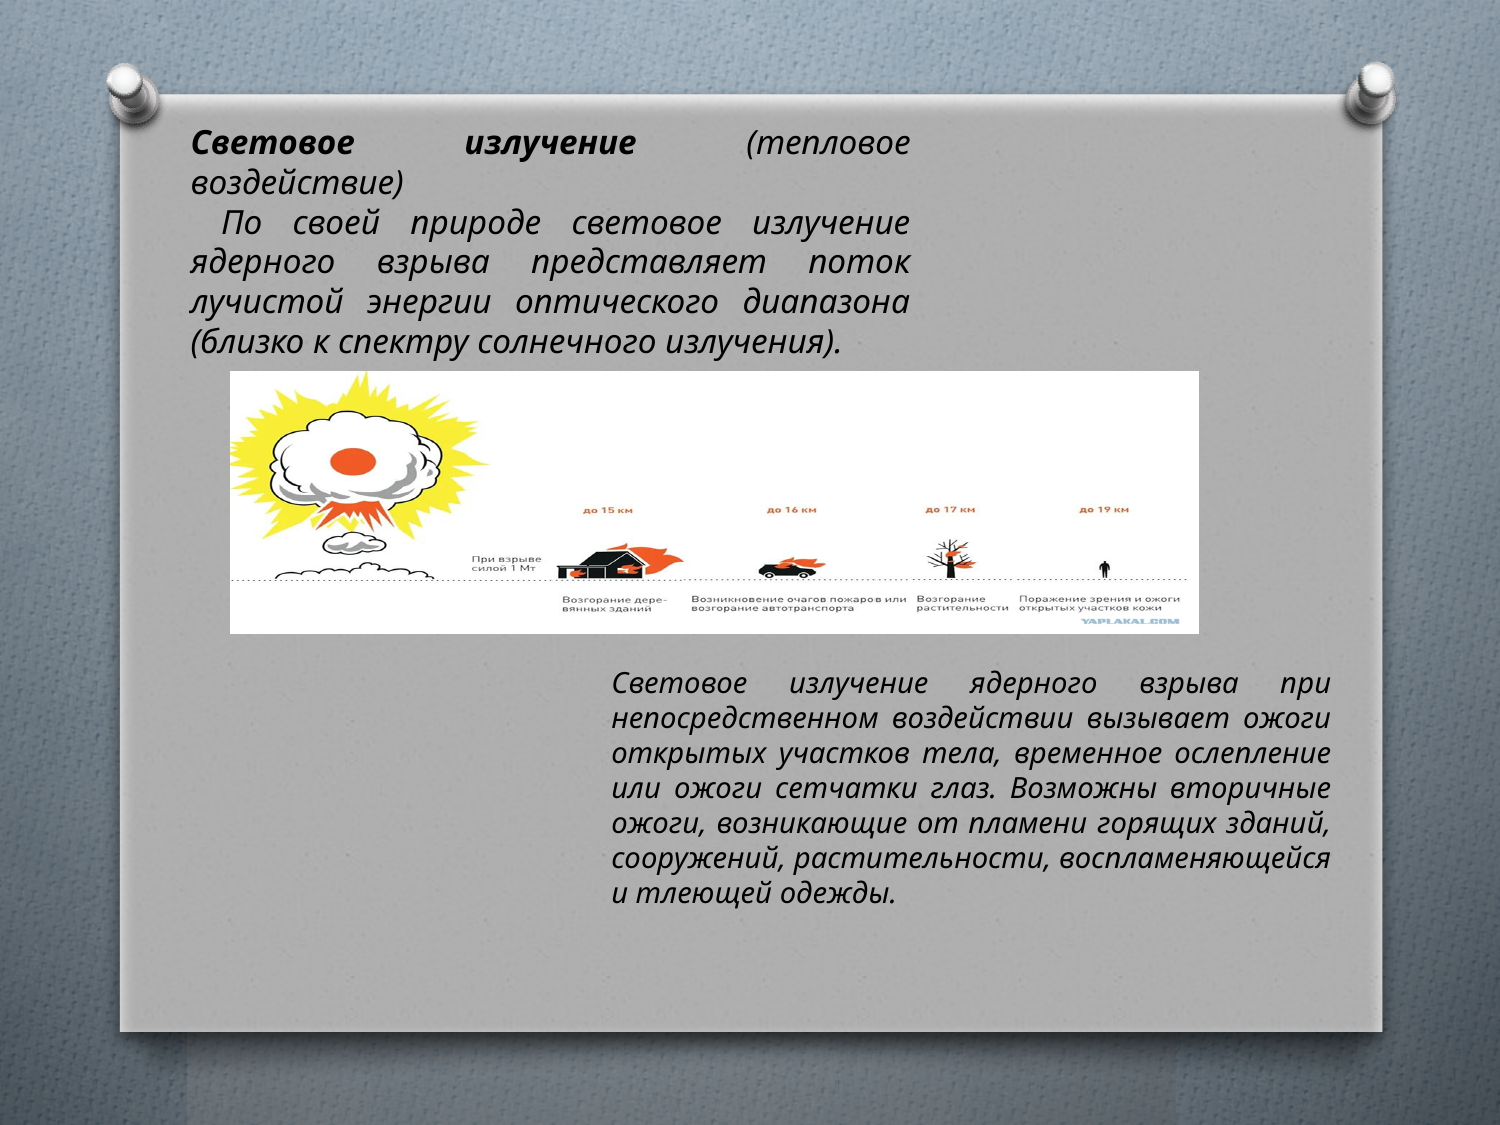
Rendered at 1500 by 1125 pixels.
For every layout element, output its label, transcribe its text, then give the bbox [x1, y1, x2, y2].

picture [75, 29, 198, 153]
picture [1317, 35, 1439, 156]
text_box Световое излучение (тепловое воздействие) По своей природе световое излучение ядерного взрыва представляет поток лучистой энергии оптического диапазона (близко к спектру солнечного излучения). [175, 113, 926, 368]
picture [229, 370, 1200, 634]
text_box Световое излучение ядерного взрыва при непосредственном воздействии вызывает ожоги открытых участков тела, временное ослепление или ожоги сетчатки глаз. Возможны вторичные ожоги, возникающие от пламени горящих зданий, сооружений, растительности, воспламеняющейся и тлеющей одежды. [596, 656, 1347, 917]
